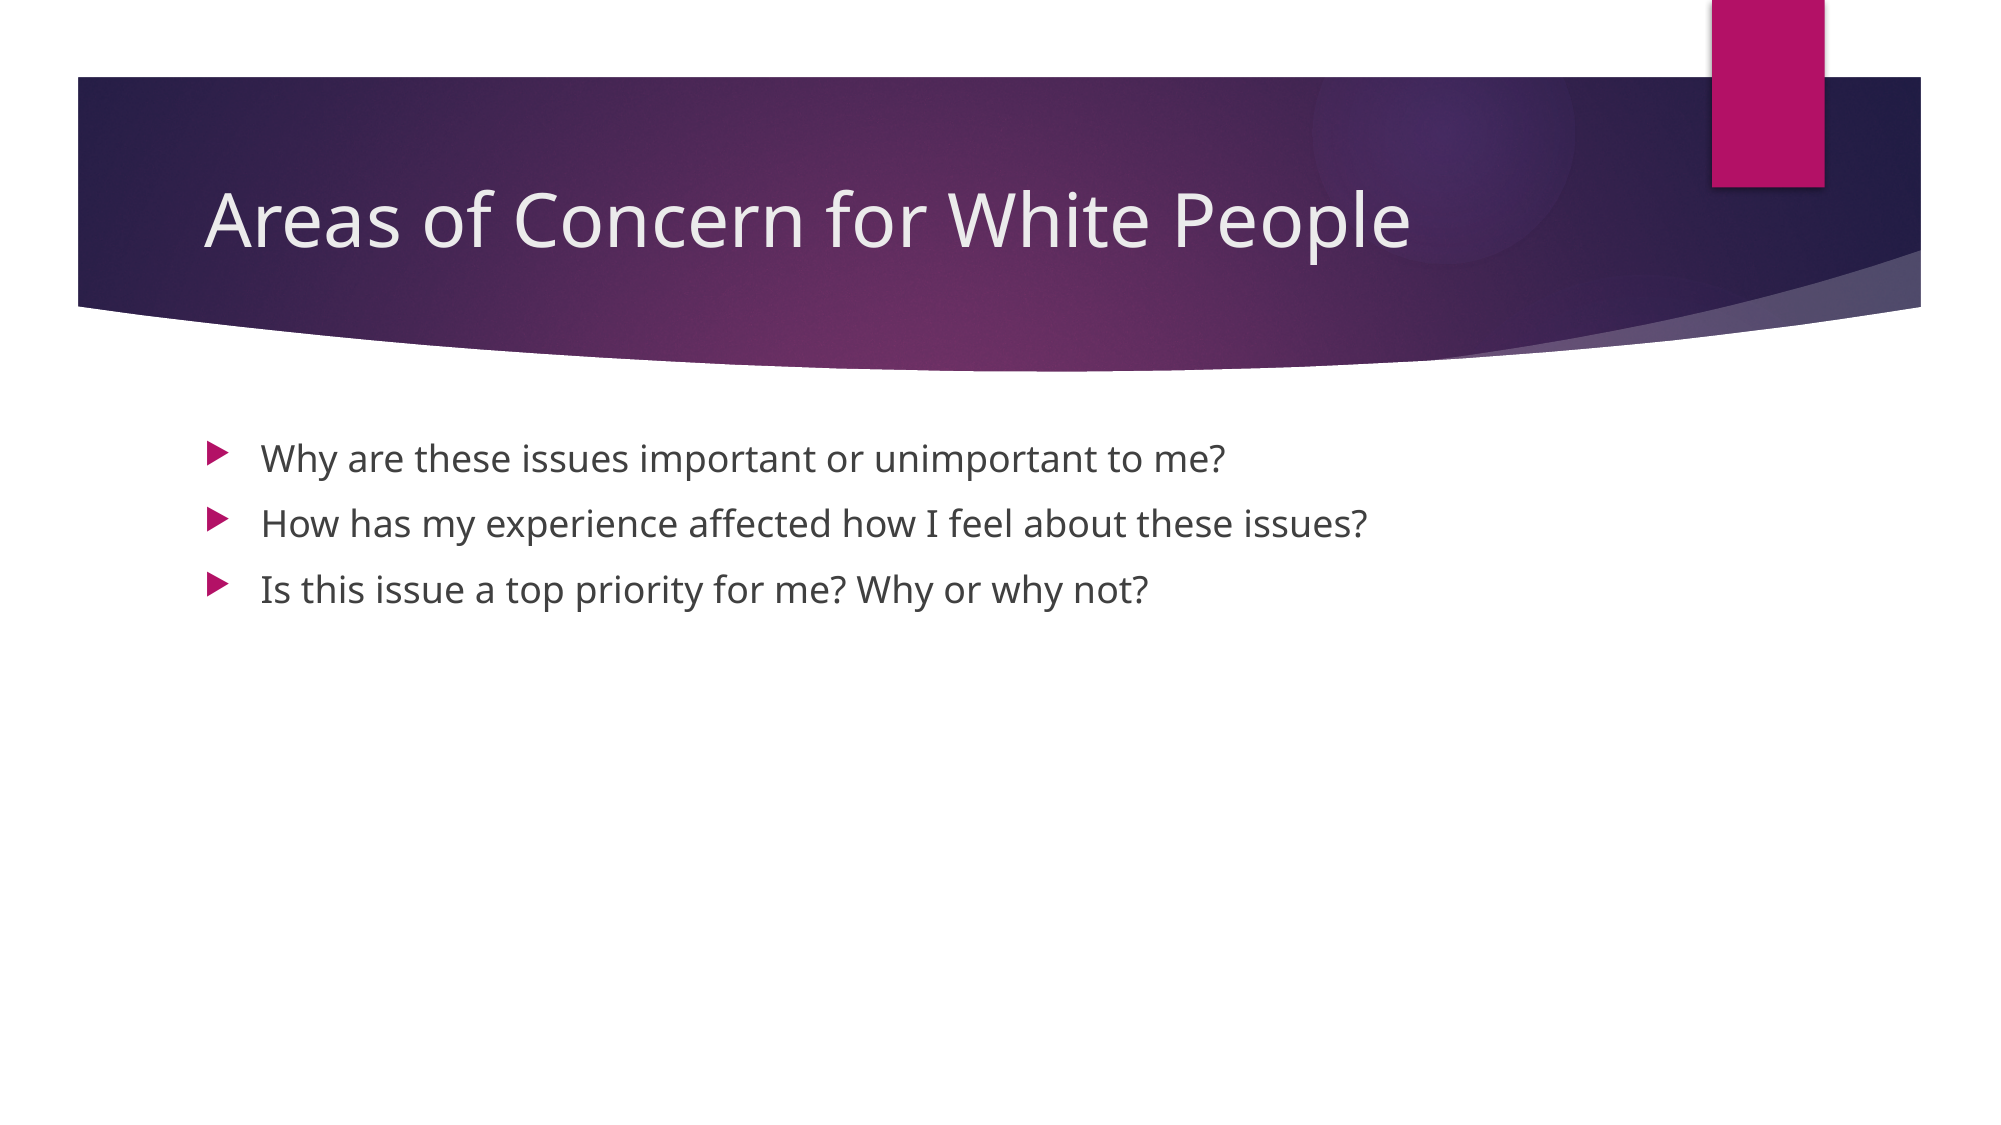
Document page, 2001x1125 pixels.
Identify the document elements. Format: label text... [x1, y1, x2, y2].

title Areas of Concern for White People [189, 159, 1627, 276]
list Why are these issues important or unimportant to me? How has my experience affected how I feel about these issues? Is this issue a top priority for me? Why or why not? [189, 427, 1638, 988]
